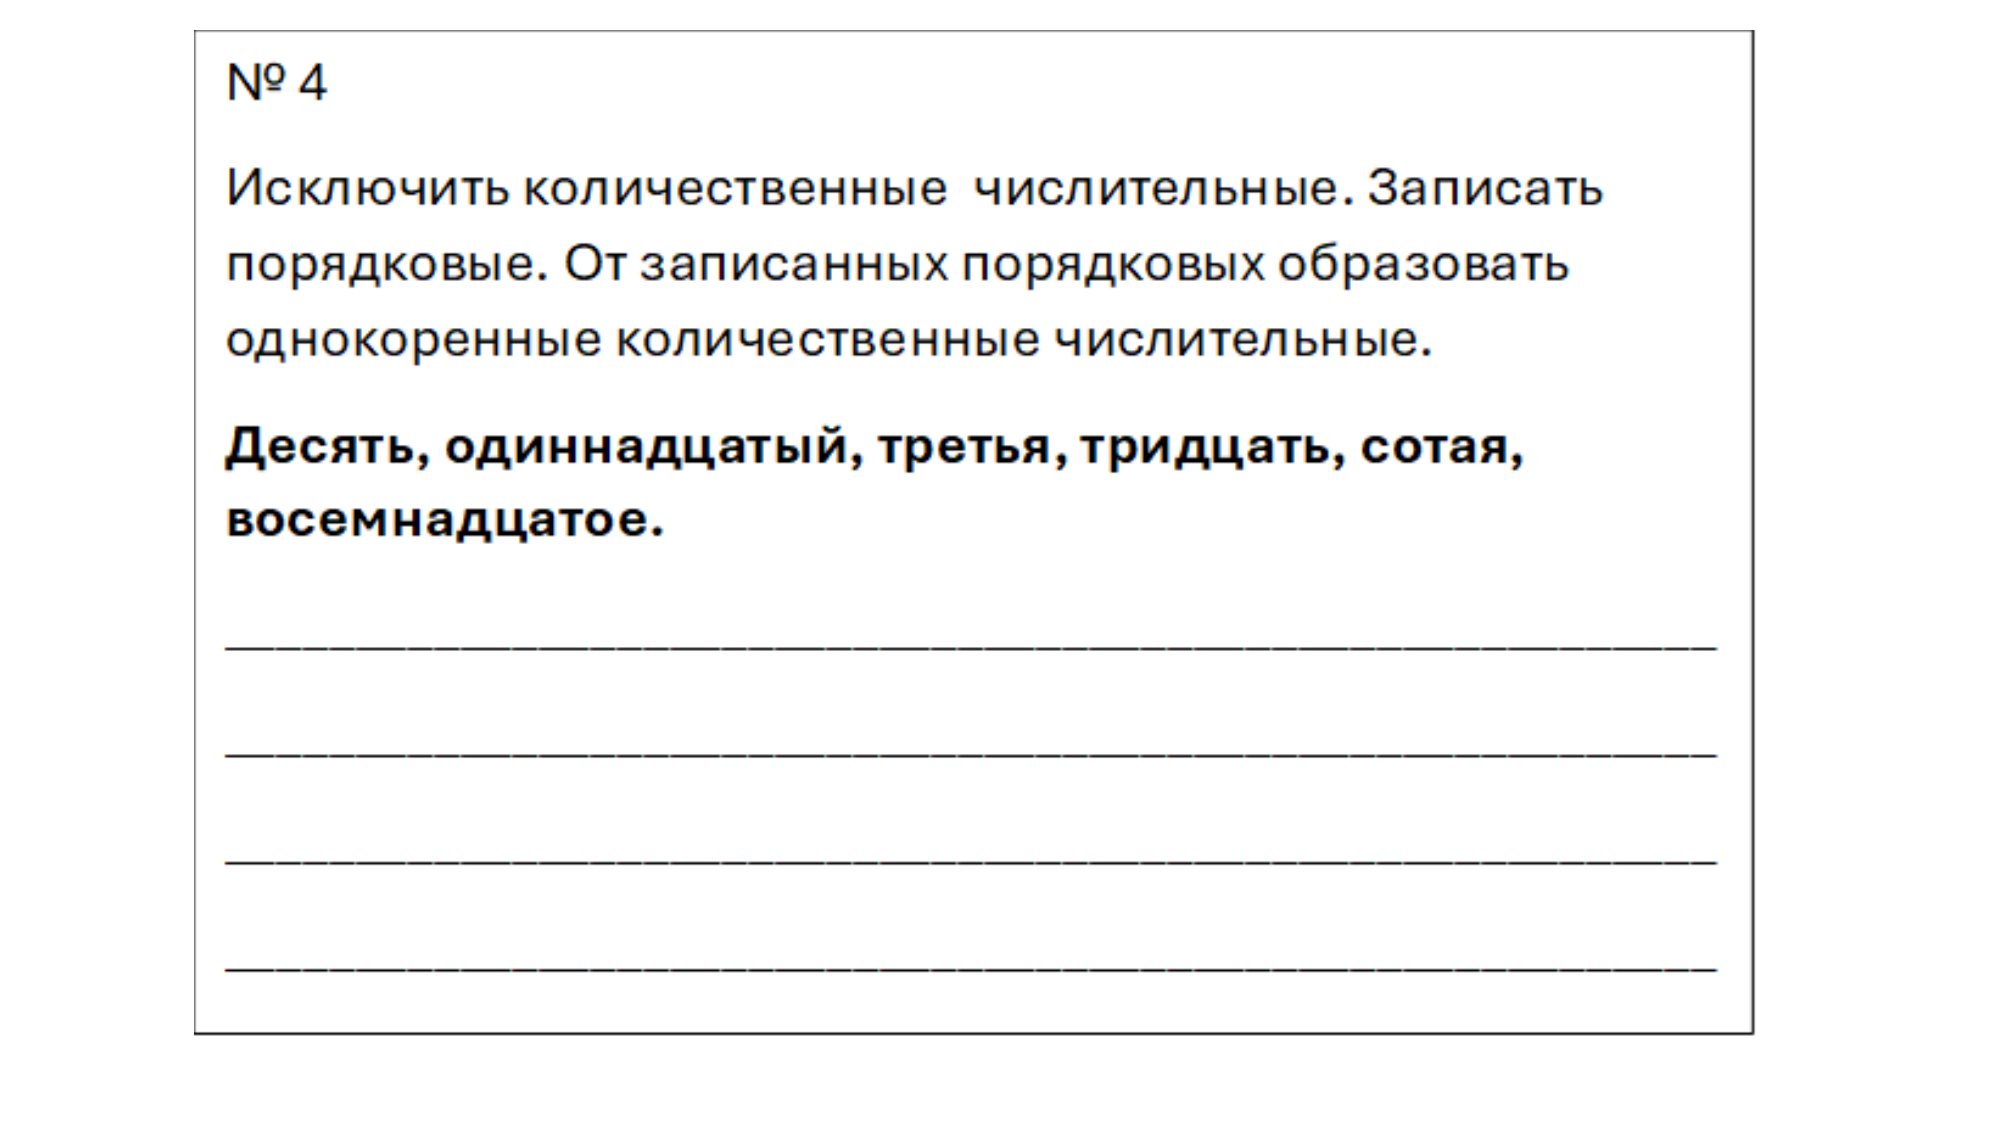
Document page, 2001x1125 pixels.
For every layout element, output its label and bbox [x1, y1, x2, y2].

picture [194, 29, 1760, 1043]
